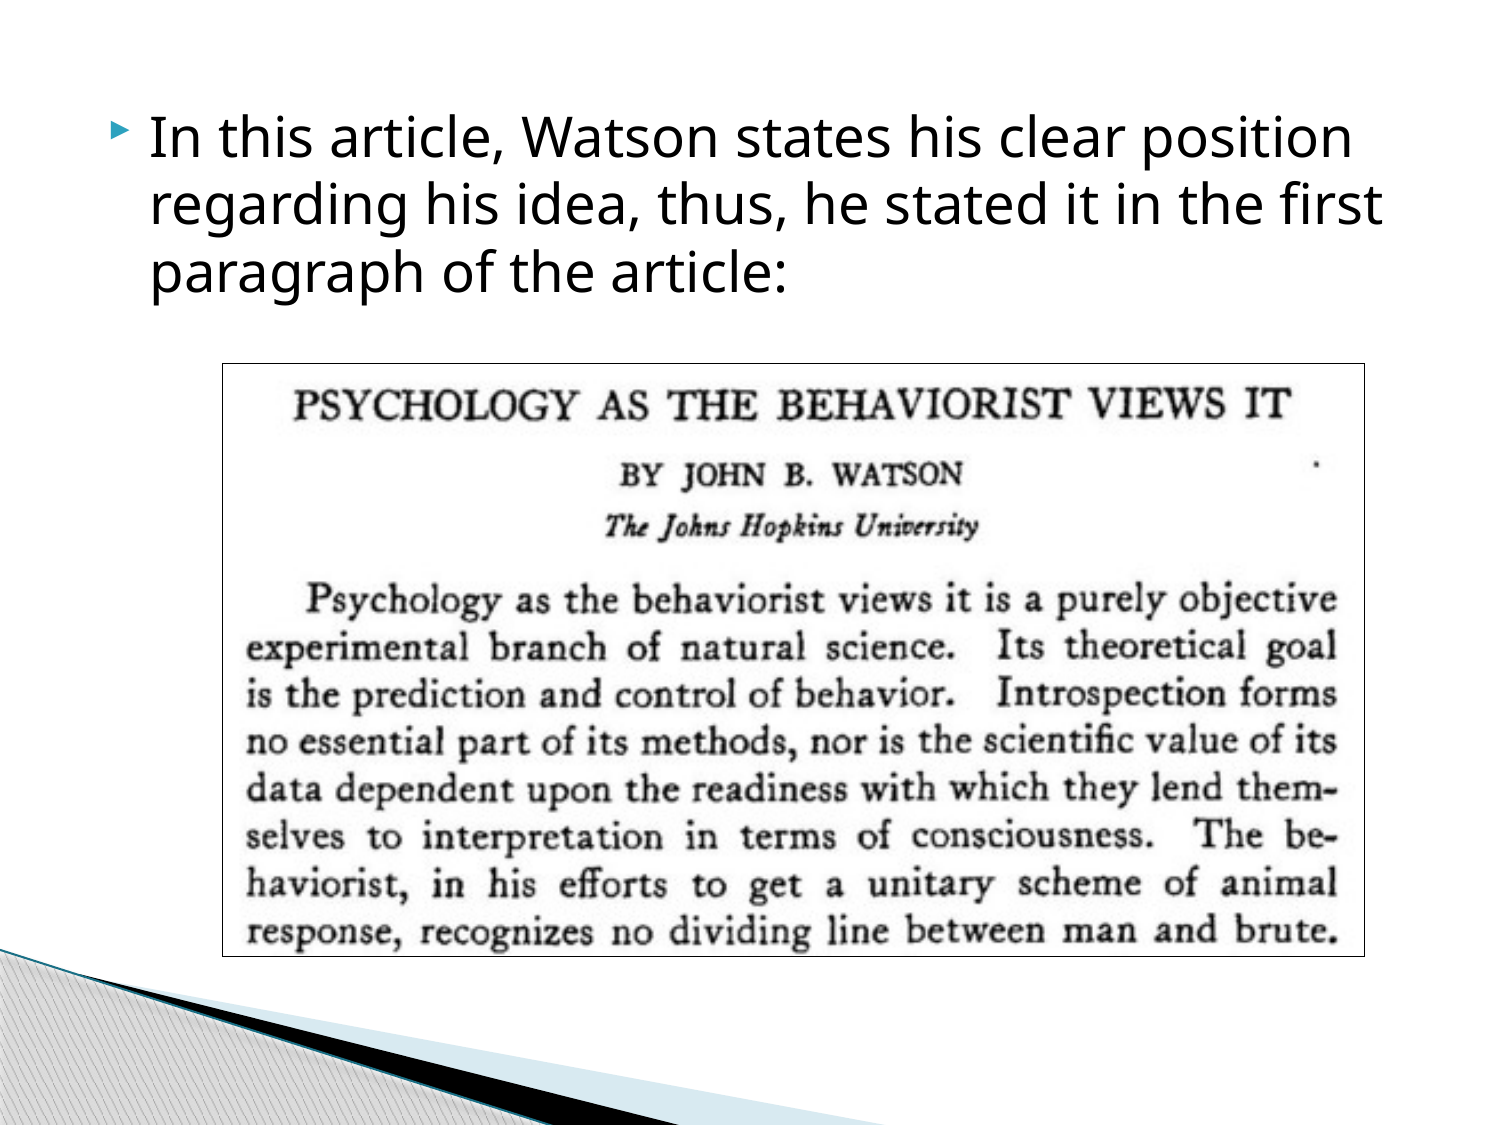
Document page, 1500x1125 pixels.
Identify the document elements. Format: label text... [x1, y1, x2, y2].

list In this article, Watson states his clear position regarding his idea, thus, he stated it in the first paragraph of the article: [75, 93, 1425, 1005]
picture [222, 362, 1365, 958]
